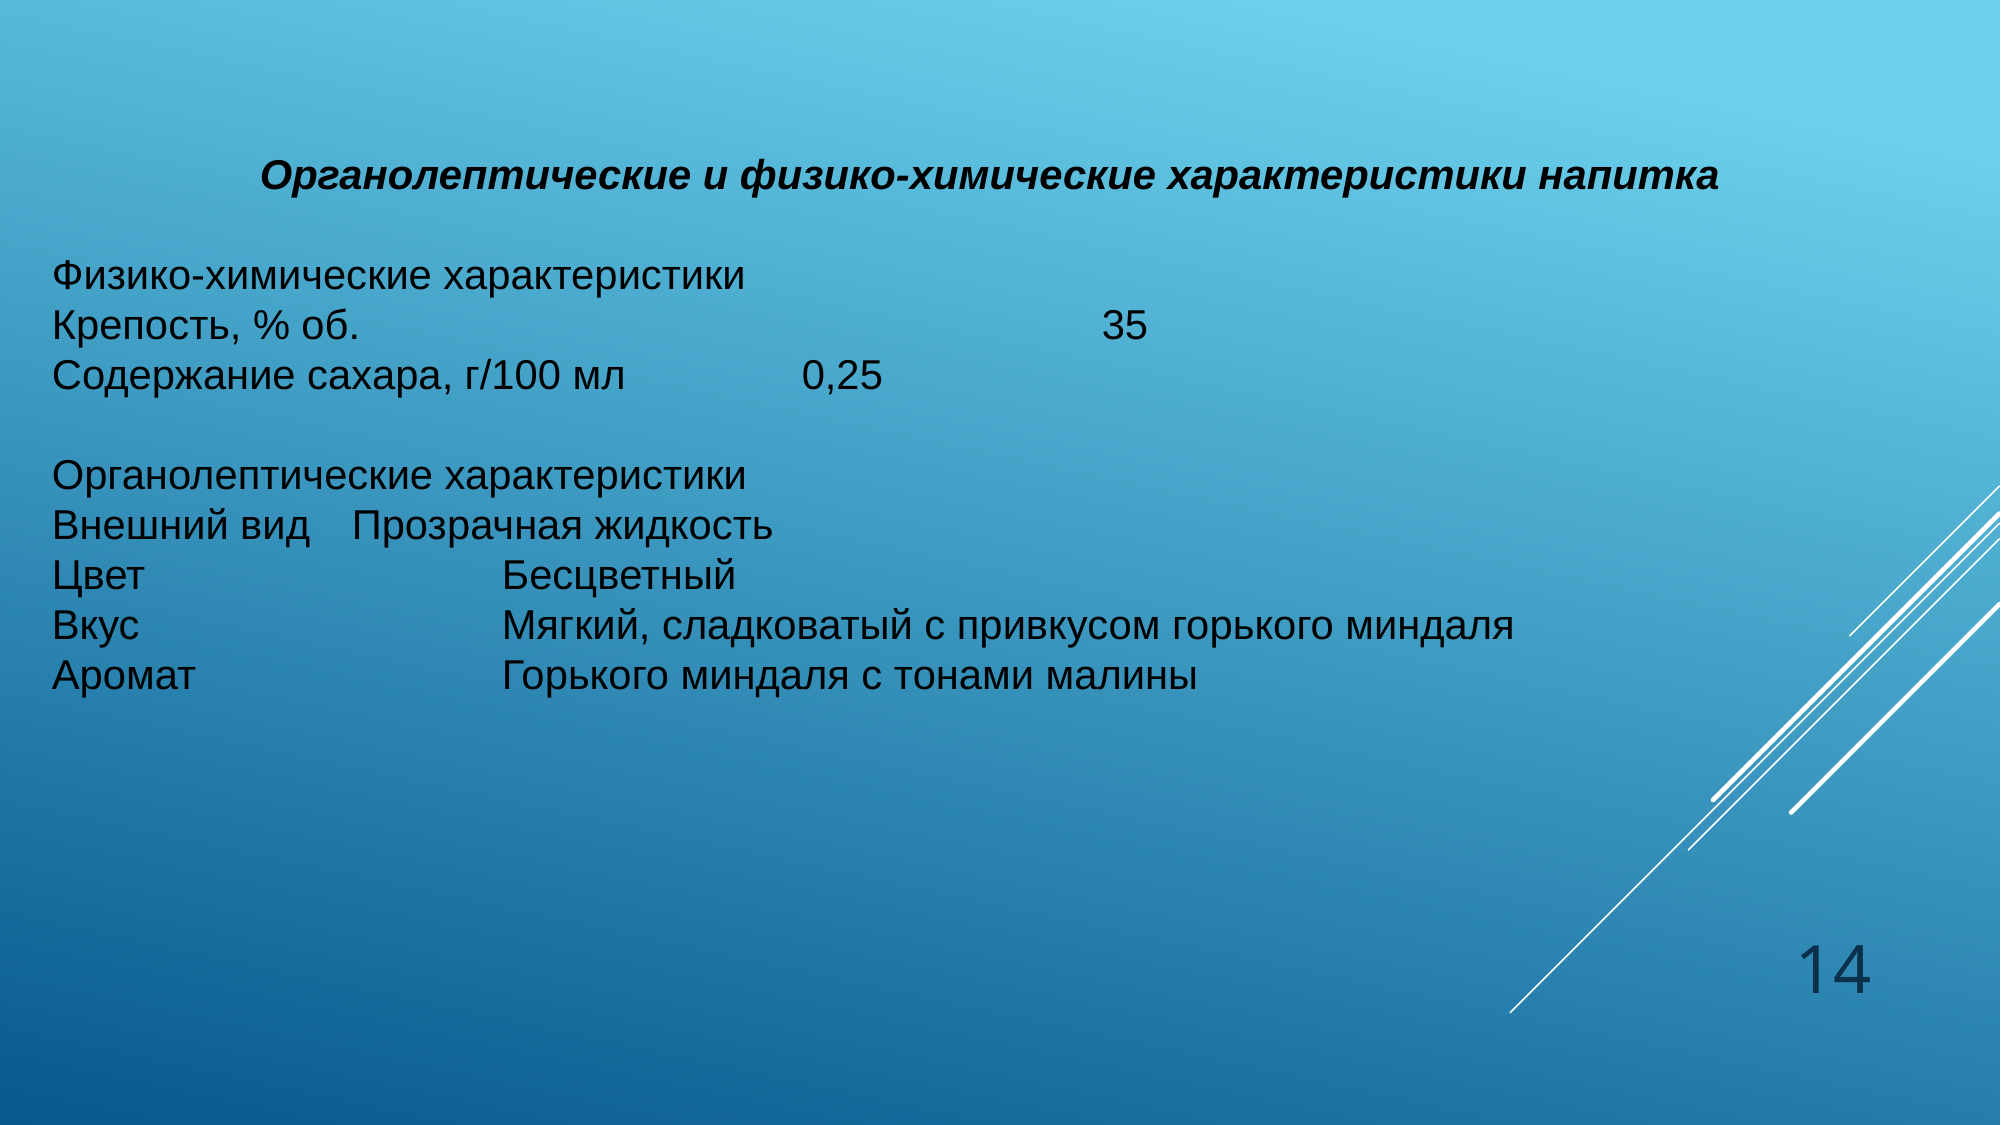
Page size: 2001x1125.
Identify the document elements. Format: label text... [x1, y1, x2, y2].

slide_number 14 [1700, 915, 1888, 1025]
text_box Органолептические и физико-химические характеристики напитка Физико-химические характеристики Крепость, % об. 35 Содержание сахара, г/100 мл 0,25 Органолептические характеристики Внешний вид Прозрачная жидкость Цвет Бесцветный Вкус Мягкий, сладковатый с привкусом горького миндаля Аромат Горького миндаля с тонами малины [37, 140, 1943, 706]
